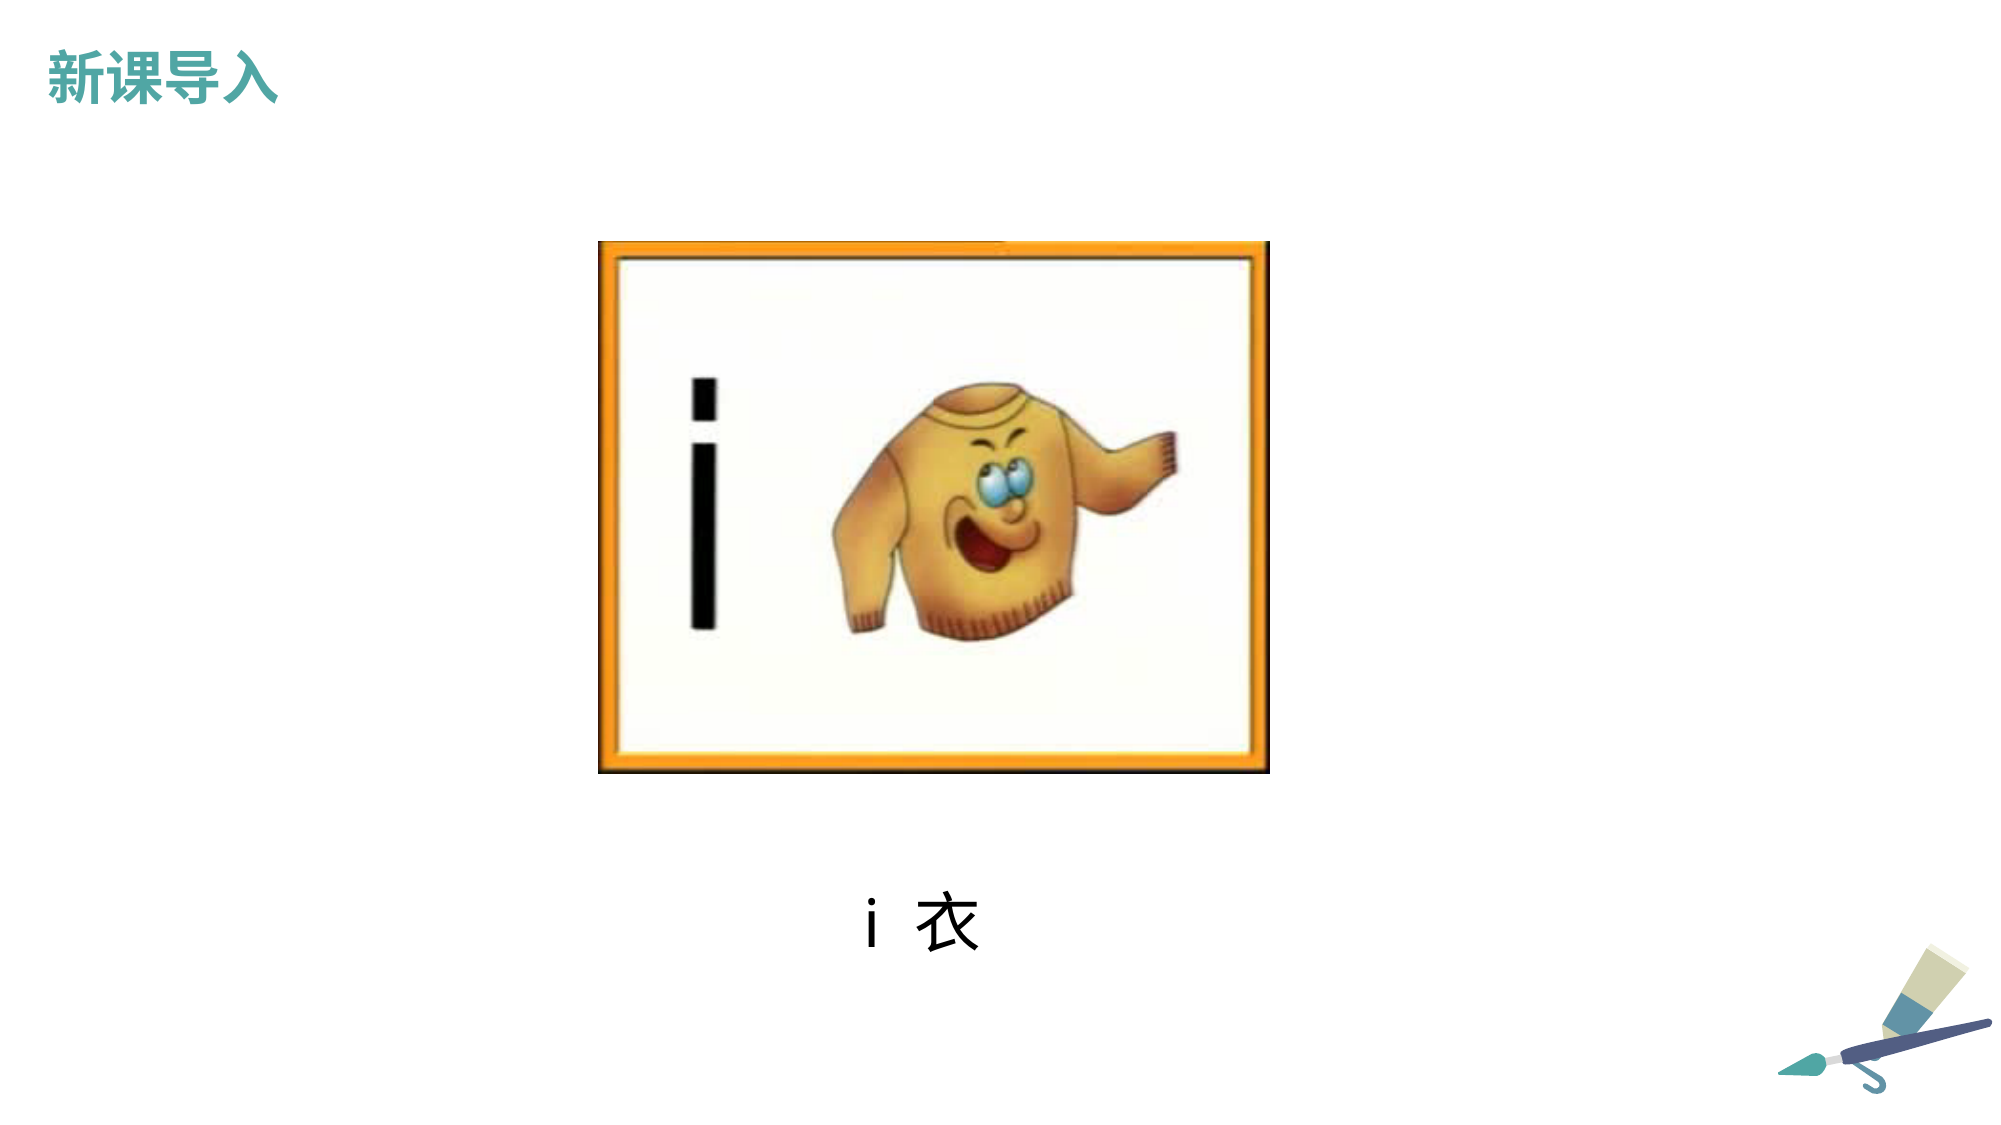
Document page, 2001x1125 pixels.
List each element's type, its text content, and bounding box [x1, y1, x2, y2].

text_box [1811, 945, 1974, 1125]
text_box i 衣 [849, 872, 1000, 968]
text_box 新课导入 [32, 33, 295, 119]
picture [598, 241, 1270, 774]
